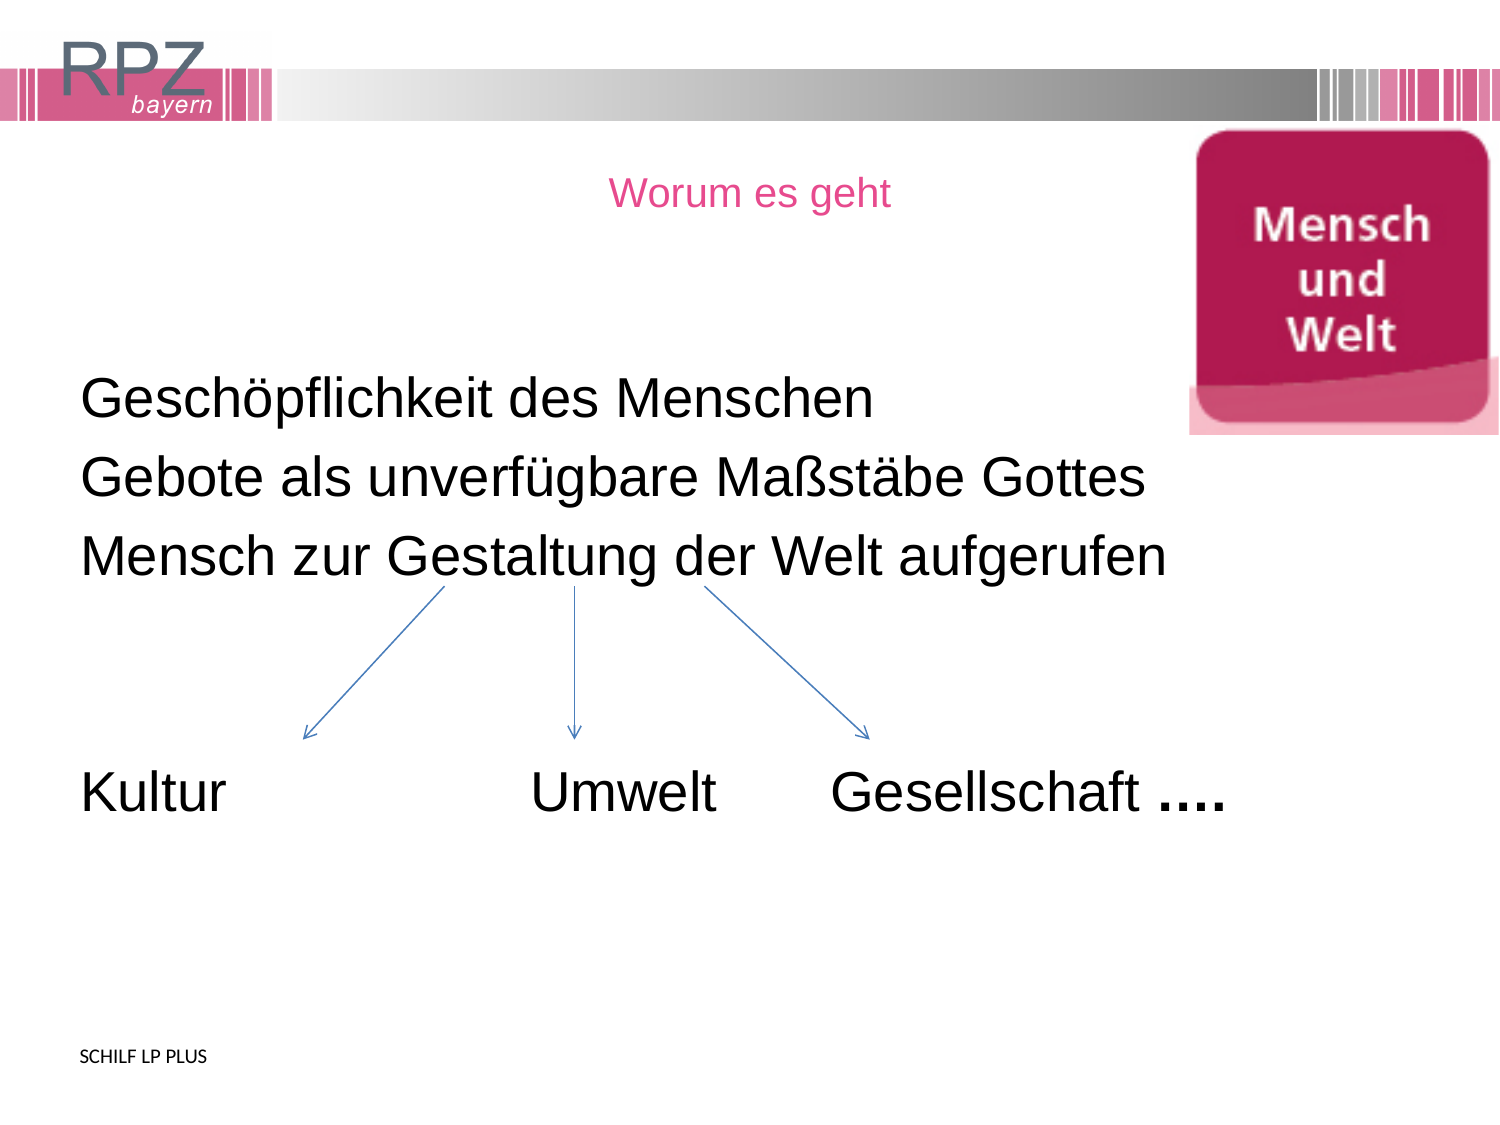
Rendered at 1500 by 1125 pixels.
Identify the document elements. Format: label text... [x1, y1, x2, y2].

picture [1380, 69, 1439, 121]
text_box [302, 585, 445, 740]
picture [1319, 69, 1379, 121]
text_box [704, 585, 870, 740]
title Worum es geht [75, 149, 1184, 233]
picture [1189, 125, 1499, 435]
picture [0, 31, 272, 121]
list Geschöpflichkeit des Menschen Gebote als unverfügbare Maßstäbe Gottes Mensch zur Gestaltung der Welt aufgerufen Kultur Umwelt Gesellschaft …. [64, 262, 1415, 929]
picture [1443, 69, 1500, 121]
